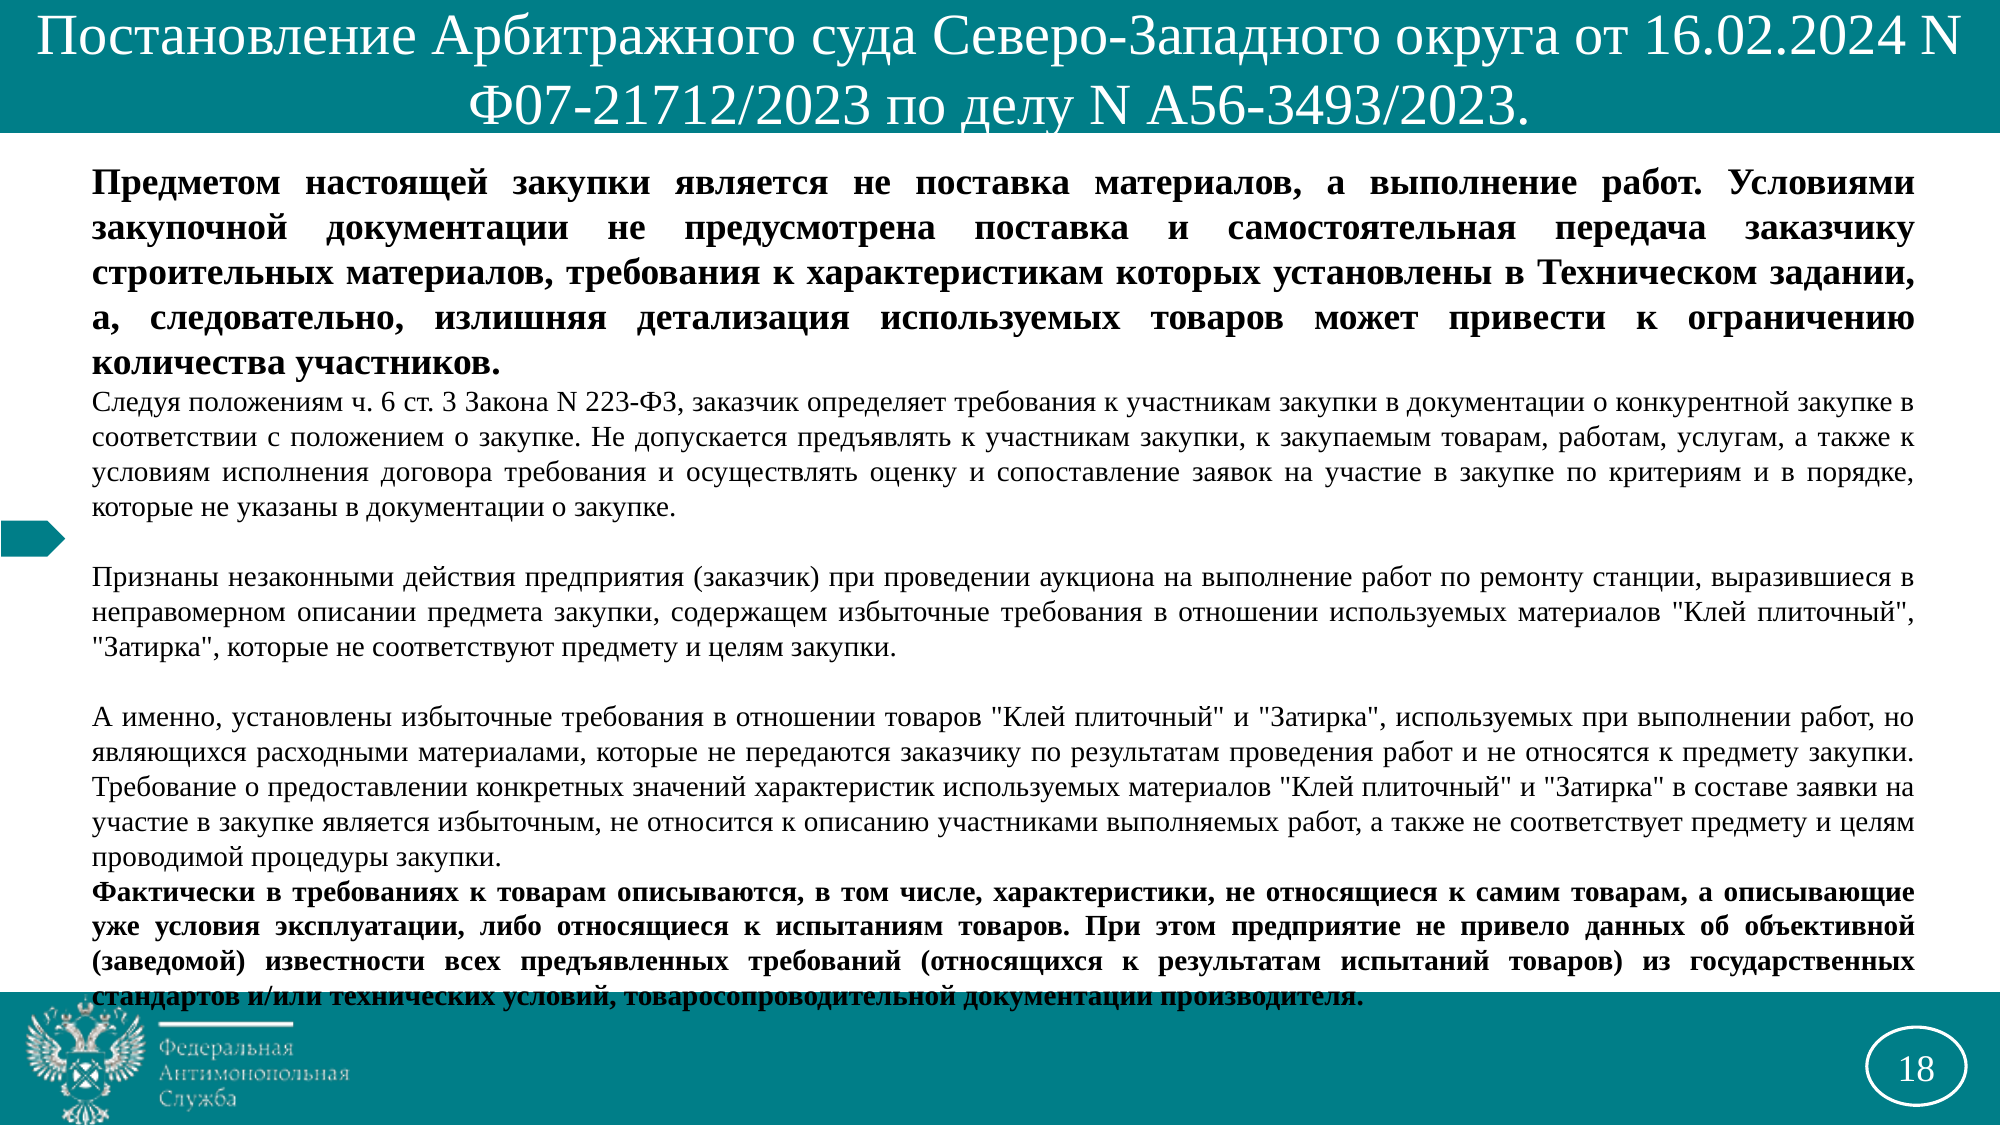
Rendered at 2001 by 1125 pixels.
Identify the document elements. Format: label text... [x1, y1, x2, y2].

text_box 18 [1865, 1026, 1968, 1107]
text_box [10, 132, 1967, 328]
text_box Предметом настоящей закупки является не поставка материалов, а выполнение работ. Условиями закупочной документации не предусмотрена поставка и самостоятельная передача заказчику строительных материалов, требования к характеристикам которых установлены в Техническом задании, а, следовательно, излишняя детализация используемых товаров может привести к ограничению количества участников. Следуя положениям ч. 6 ст. 3 Закона N 223-ФЗ, заказчик определяет требования к участникам закупки в документации о конкурентной закупке в соответствии с положением о закупке. Не допускается предъявлять к участникам закупки, к закупаемым товарам, работам, услугам, а также к условиям исполнения договора требования и осуществлять оценку и сопоставление заявок на участие в закупке по критериям и в порядке, которые не указаны в документации о закупке. Признаны незаконными действия предприятия (заказчик) при проведении аукциона на выполнение работ по ремонту станции, выразившиеся в неправомерном описании предмета закупки, содержащем избыточные требования в отношении используемых материалов "Клей плиточный", "Затирка", которые не соответствуют предмету и целям закупки. А именно, установлены избыточные требования в отношении товаров "Клей плиточный" и "Затирка", используемых при выполнении работ, но являющихся расходными материалами, которые не передаются заказчику по результатам проведения работ и не относятся к предмету закупки. Требование о предоставлении конкретных значений характеристик используемых материалов "Клей плиточный" и "Затирка" в составе заявки на участие в закупке является избыточным, не относится к описанию участниками выполняемых работ, а также не соответствует предмету и целям проводимой процедуры закупки. Фактически в требованиях к товарам описываются, в том числе, характеристики, не относящиеся к самим товарам, а описывающие уже условия эксплуатации, либо относящиеся к испытаниям товаров. При этом предприятие не привело данных об объективной (заведомой) известности всех предъявленных требований (относящихся к результатам испытаний товаров) из государственных стандартов и/или технических условий, товаросопроводительной документации производителя. [77, 149, 1932, 1019]
text_box [0, 991, 77, 1125]
text_box Постановление Арбитражного суда Северо-Западного округа от 16.02.2024 N Ф07-21712/2023 по делу N А56-3493/2023. [0, 0, 2000, 134]
text_box [350, 991, 2000, 1125]
text_box [0, 518, 69, 559]
picture [25, 994, 350, 1125]
